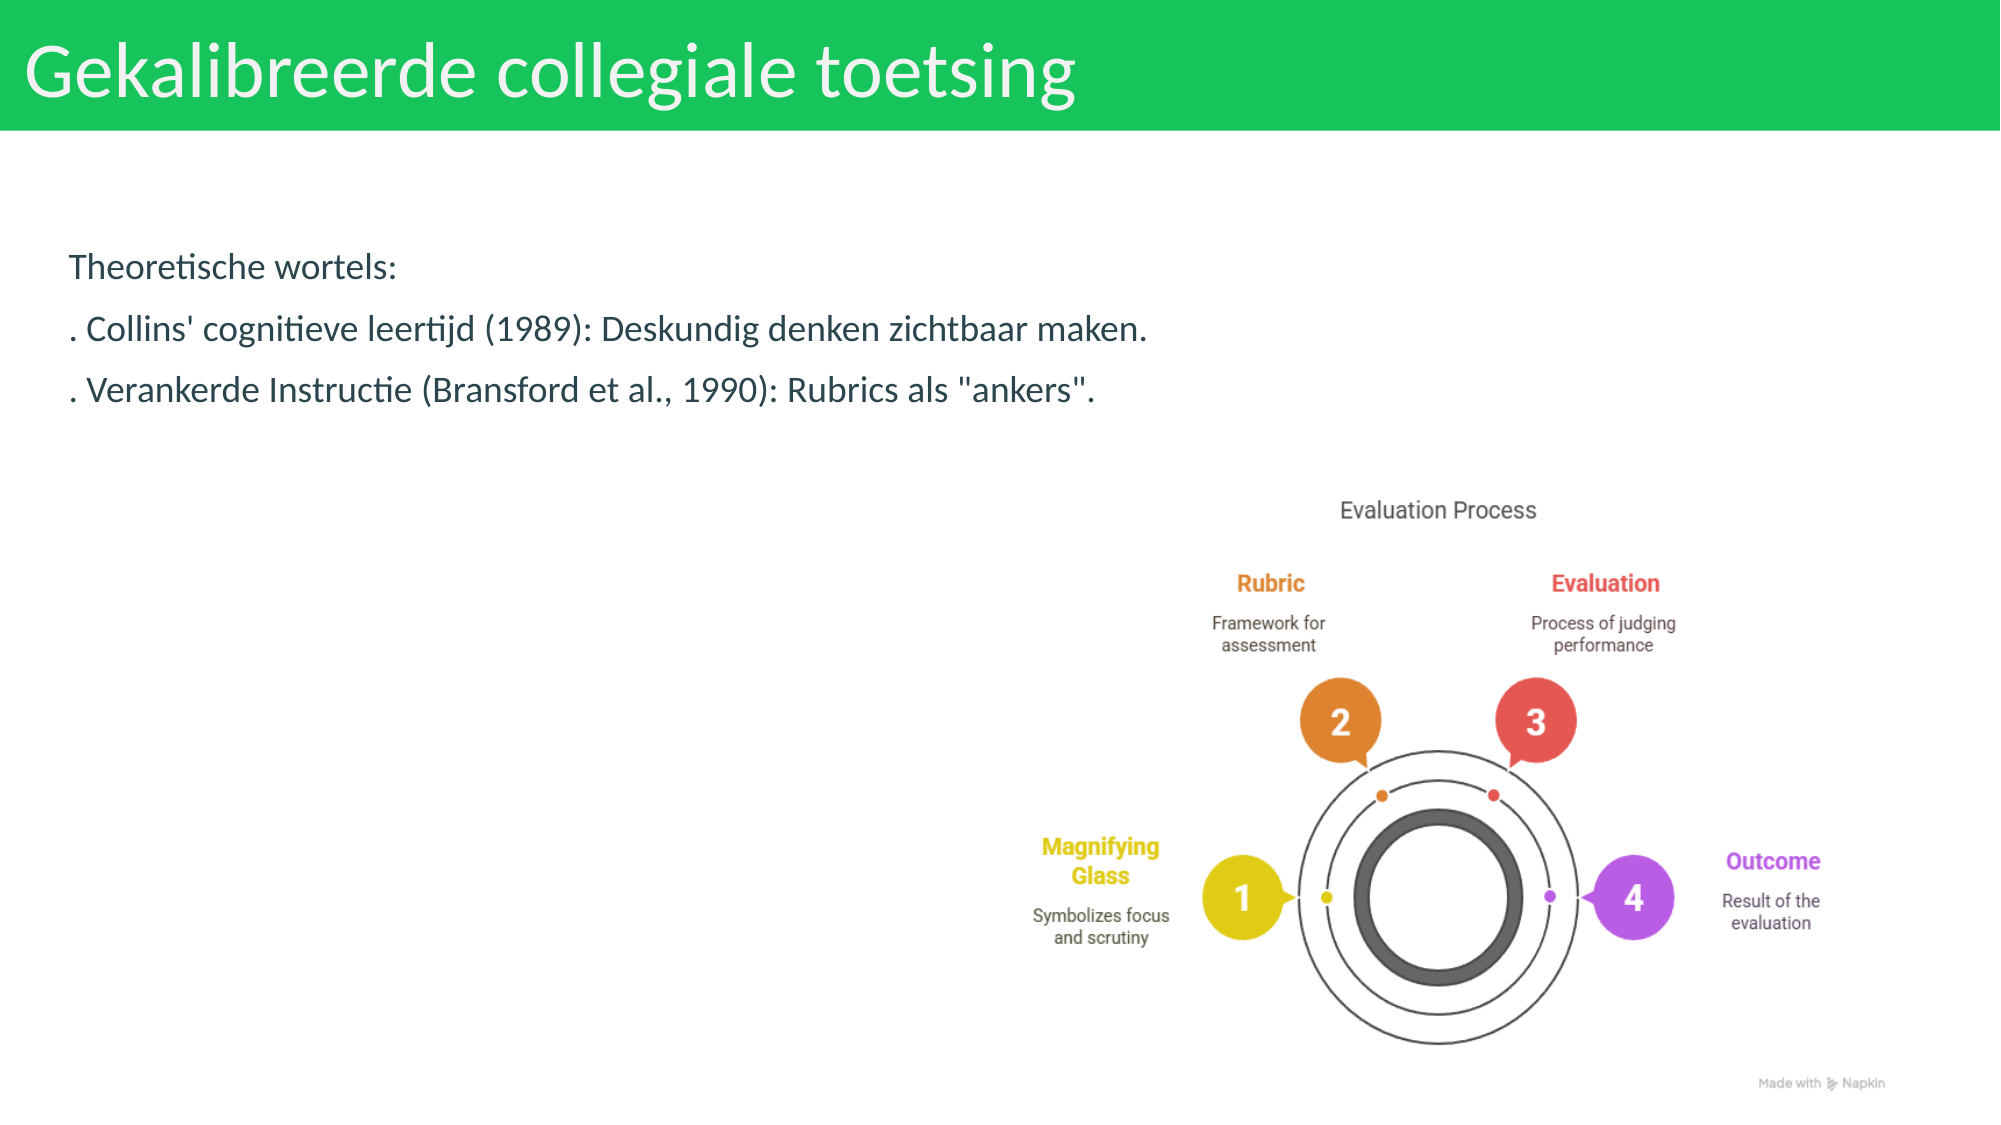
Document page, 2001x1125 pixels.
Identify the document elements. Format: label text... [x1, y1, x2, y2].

list Theoretische wortels: . Collins' cognitieve leertijd (1989): Deskundig denken zichtbaar maken. . Verankerde Instructie (Bransford et al., 1990): Rubrics als "ankers". [16, 239, 1976, 1108]
title Gekalibreerde collegiale toetsing [16, 13, 1976, 131]
picture [963, 437, 1913, 1118]
